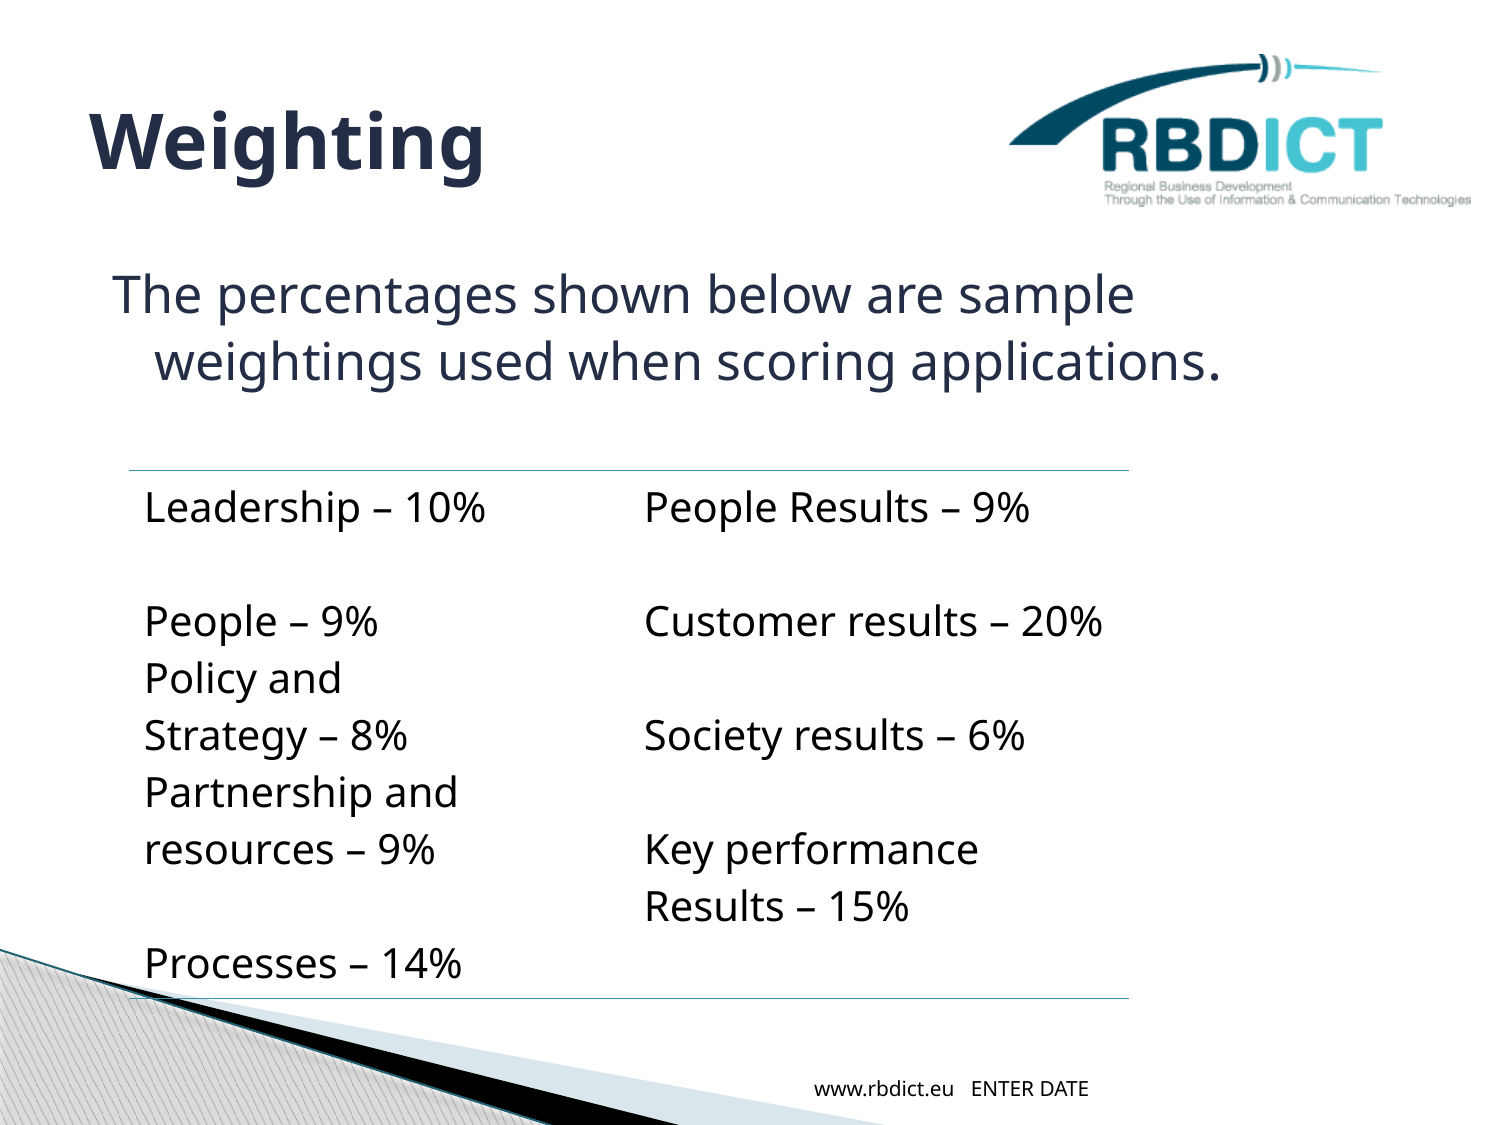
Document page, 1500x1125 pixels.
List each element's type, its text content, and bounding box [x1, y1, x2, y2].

title Weighting [75, 45, 1425, 233]
table_header Leadership – 10% People – 9% Policy and Strategy – 8% Partnership and resources – 9% Processes – 14% [129, 471, 629, 998]
table_header People Results – 9% Customer results – 20% Society results – 6% Key performance Results – 15% [629, 471, 1129, 998]
footer www.rbdict.eu ENTER DATE [718, 1051, 1105, 1112]
list The percentages shown below are sample weightings used when scoring applications. [79, 253, 1430, 997]
picture [1425, 54, 1471, 207]
